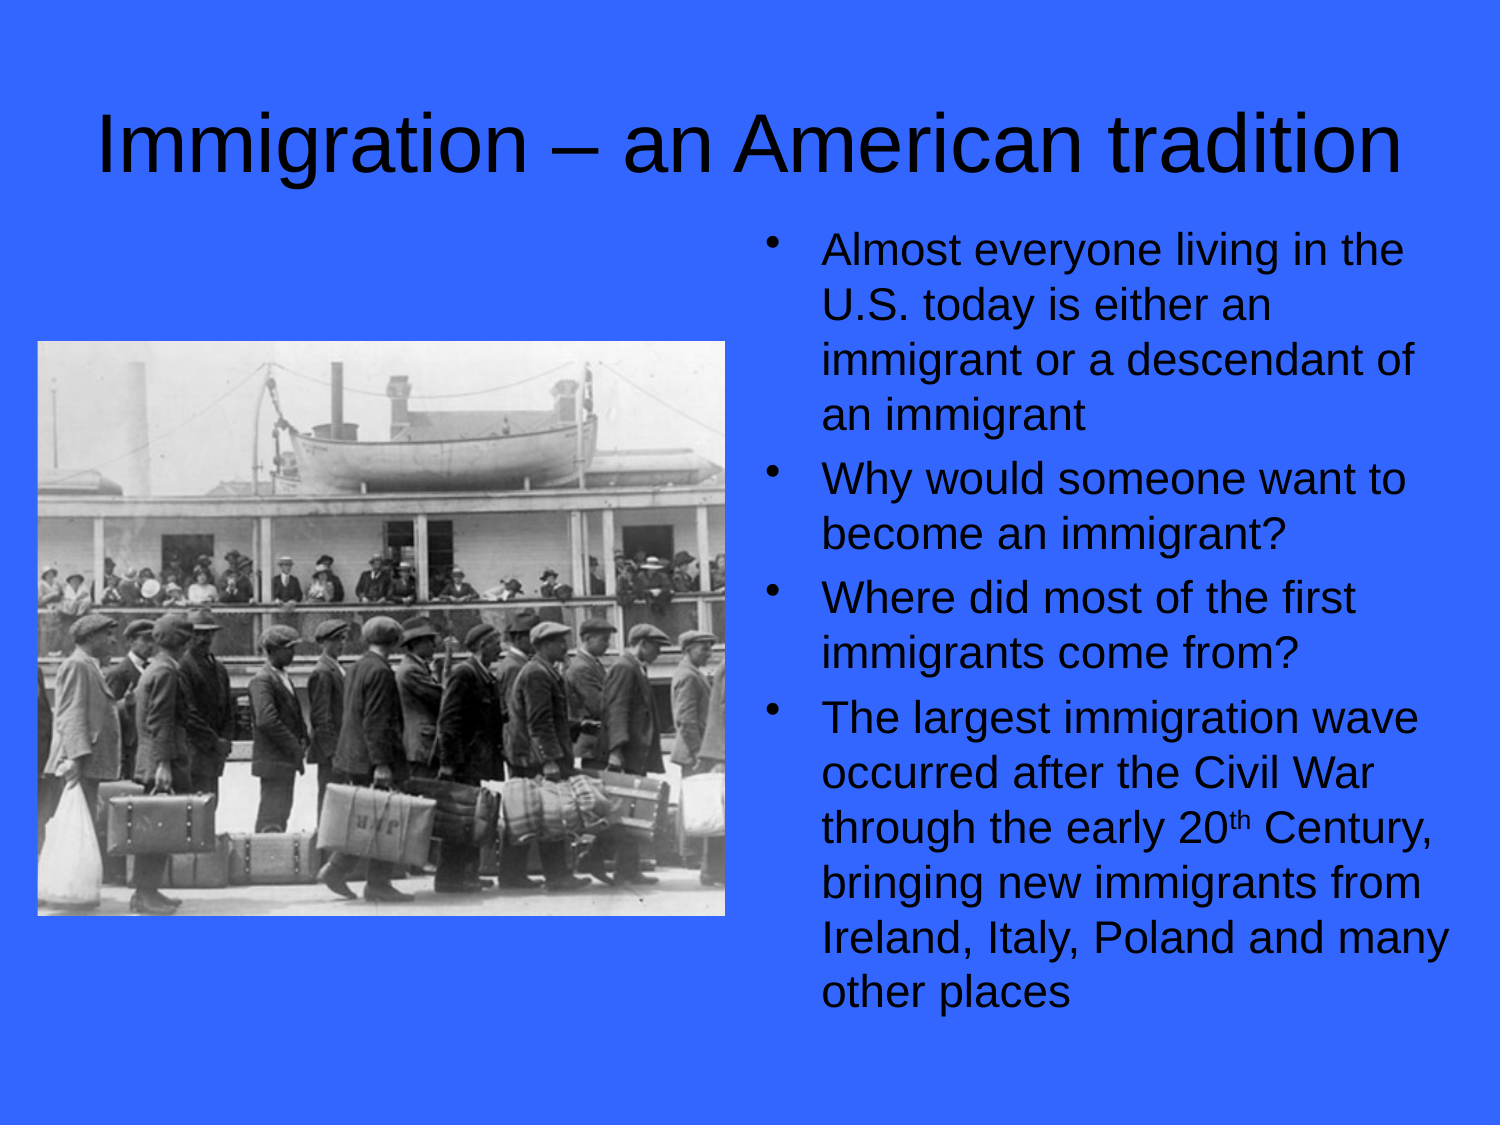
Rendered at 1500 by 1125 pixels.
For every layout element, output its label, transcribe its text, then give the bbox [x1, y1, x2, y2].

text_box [37, 340, 726, 916]
title Immigration – an American tradition [75, 45, 1425, 233]
list Almost everyone living in the U.S. today is either an immigrant or a descendant of an immigrant Why would someone want to become an immigrant? Where did most of the first immigrants come from? The largest immigration wave occurred after the Civil War through the early 20th Century, bringing new immigrants from Ireland, Italy, Poland and many other places [750, 212, 1475, 1050]
